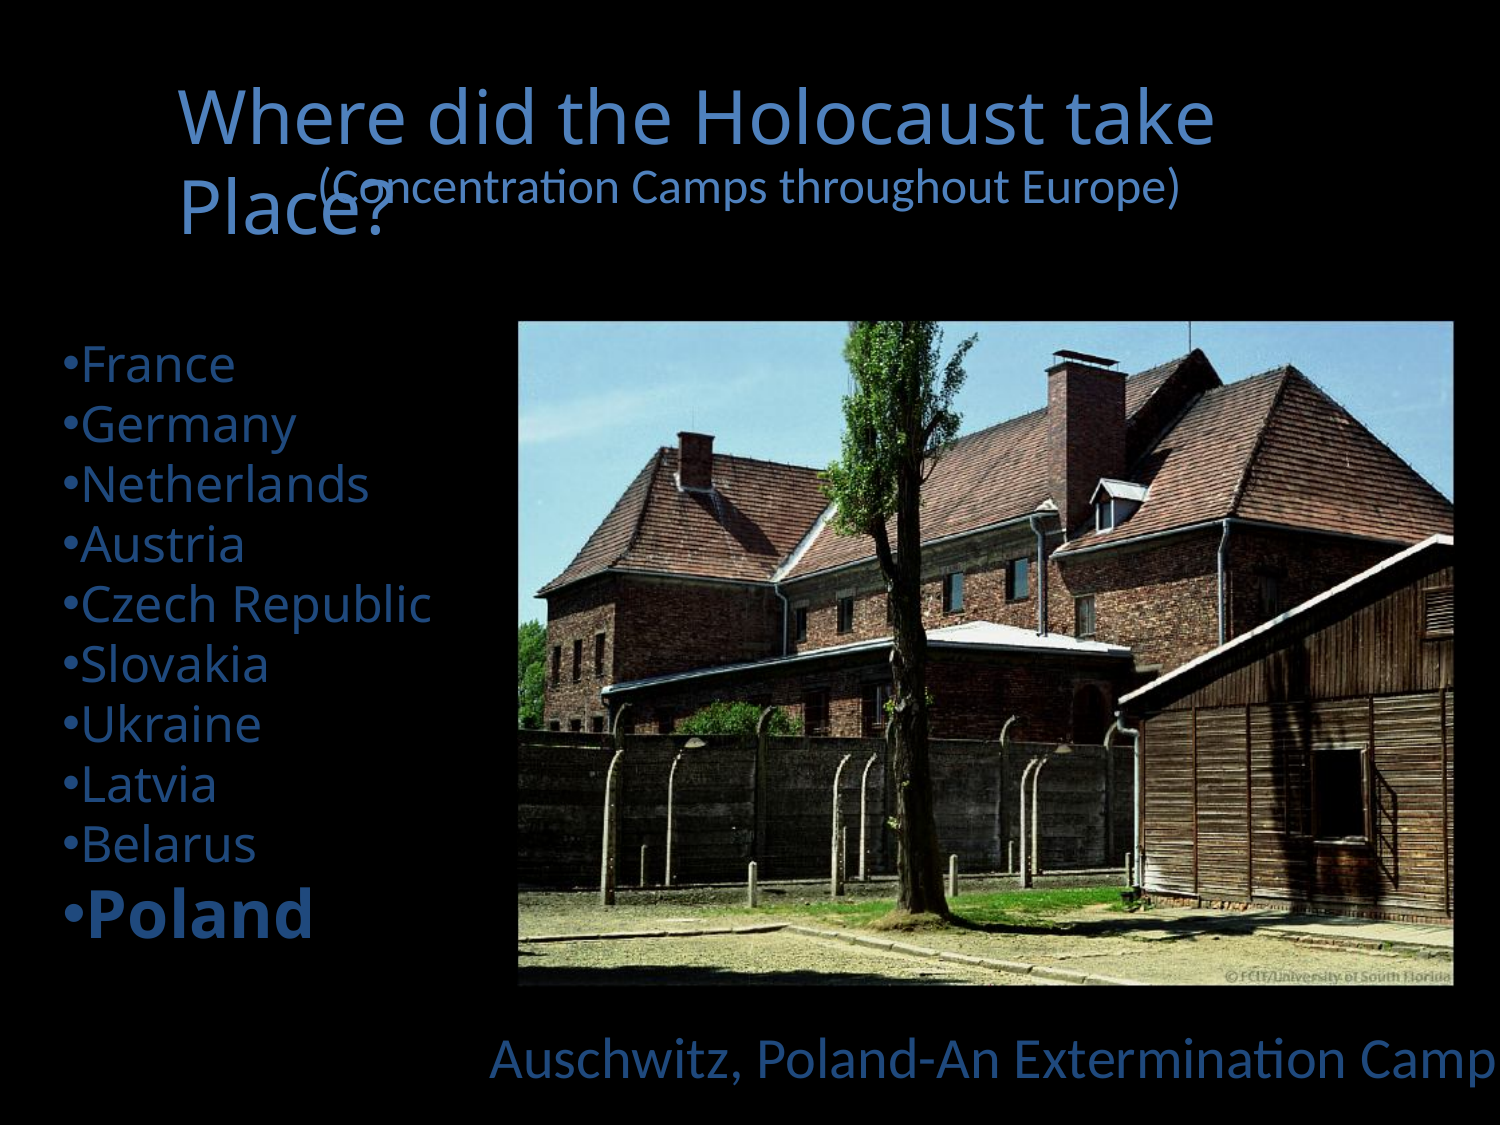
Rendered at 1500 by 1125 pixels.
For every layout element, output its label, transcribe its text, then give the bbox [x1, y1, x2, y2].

text_box (Concentration Camps throughout Europe) [302, 146, 1228, 222]
text_box France Germany Netherlands Austria Czech Republic Slovakia Ukraine Latvia Belarus Poland [47, 324, 513, 960]
text_box Where did the Holocaust take Place? [162, 62, 1375, 258]
text_box Auschwitz, Poland-An Extermination Camp [474, 1012, 1500, 1098]
picture [517, 320, 1455, 988]
